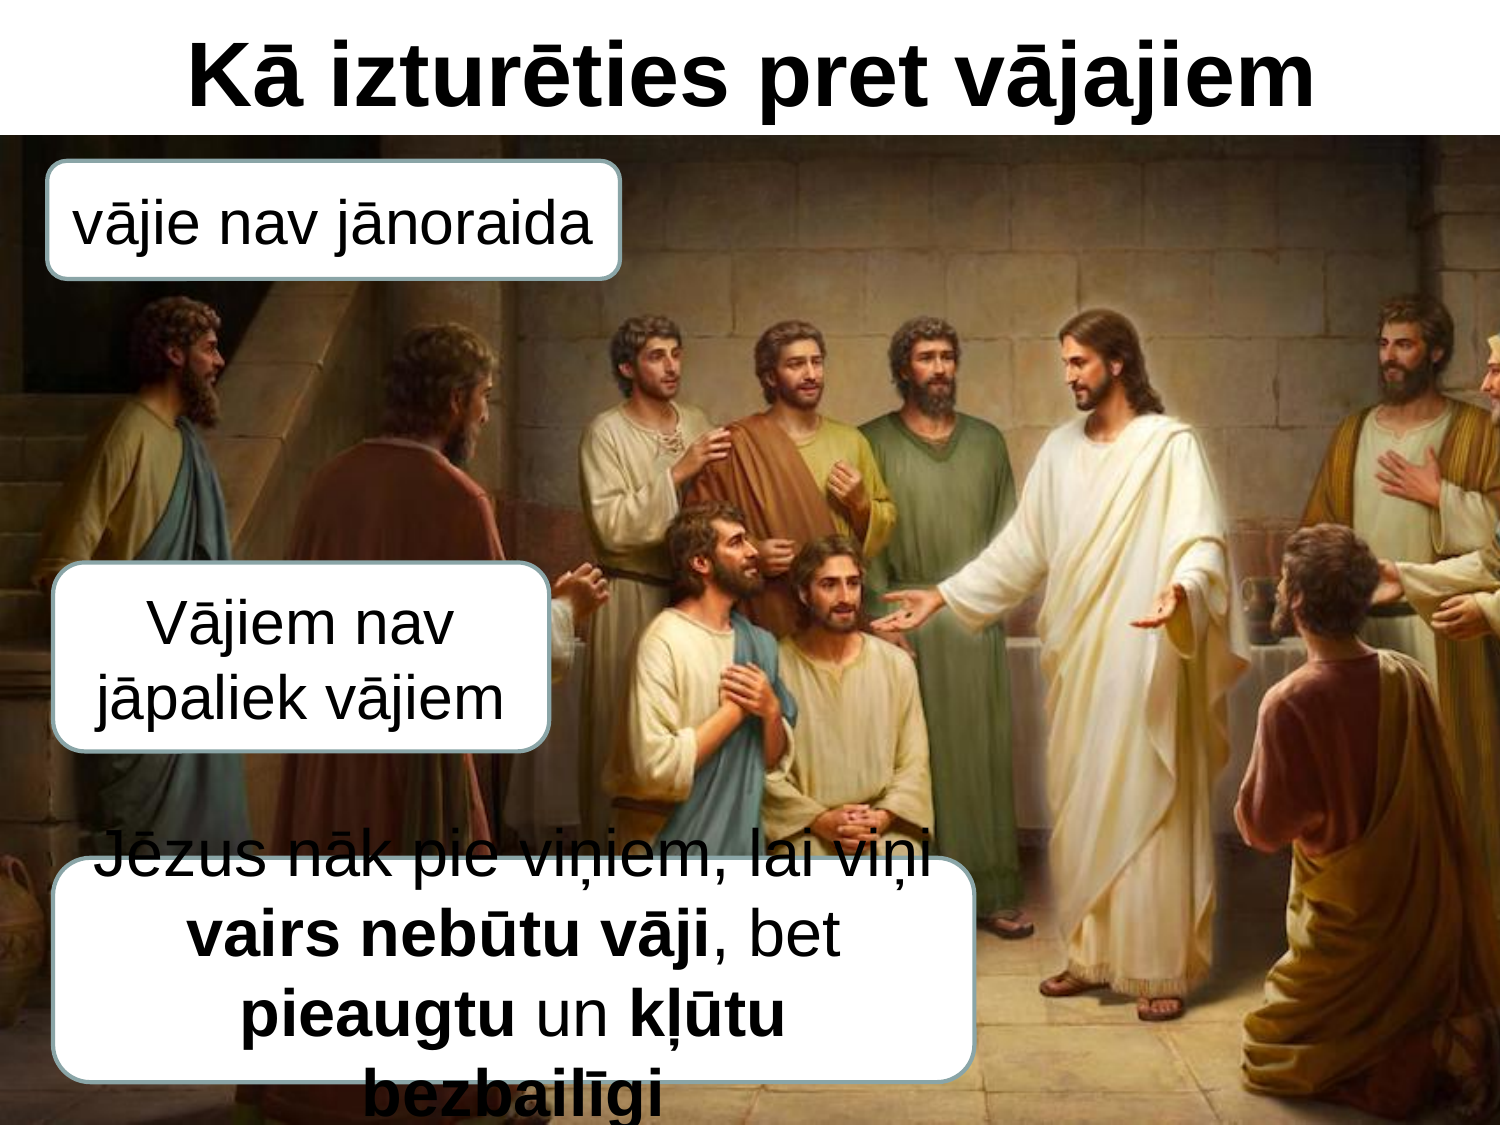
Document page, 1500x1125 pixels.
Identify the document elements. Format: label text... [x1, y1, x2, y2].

picture [0, 135, 1500, 1125]
title Kā izturēties pret vājajiem [76, 0, 1428, 134]
